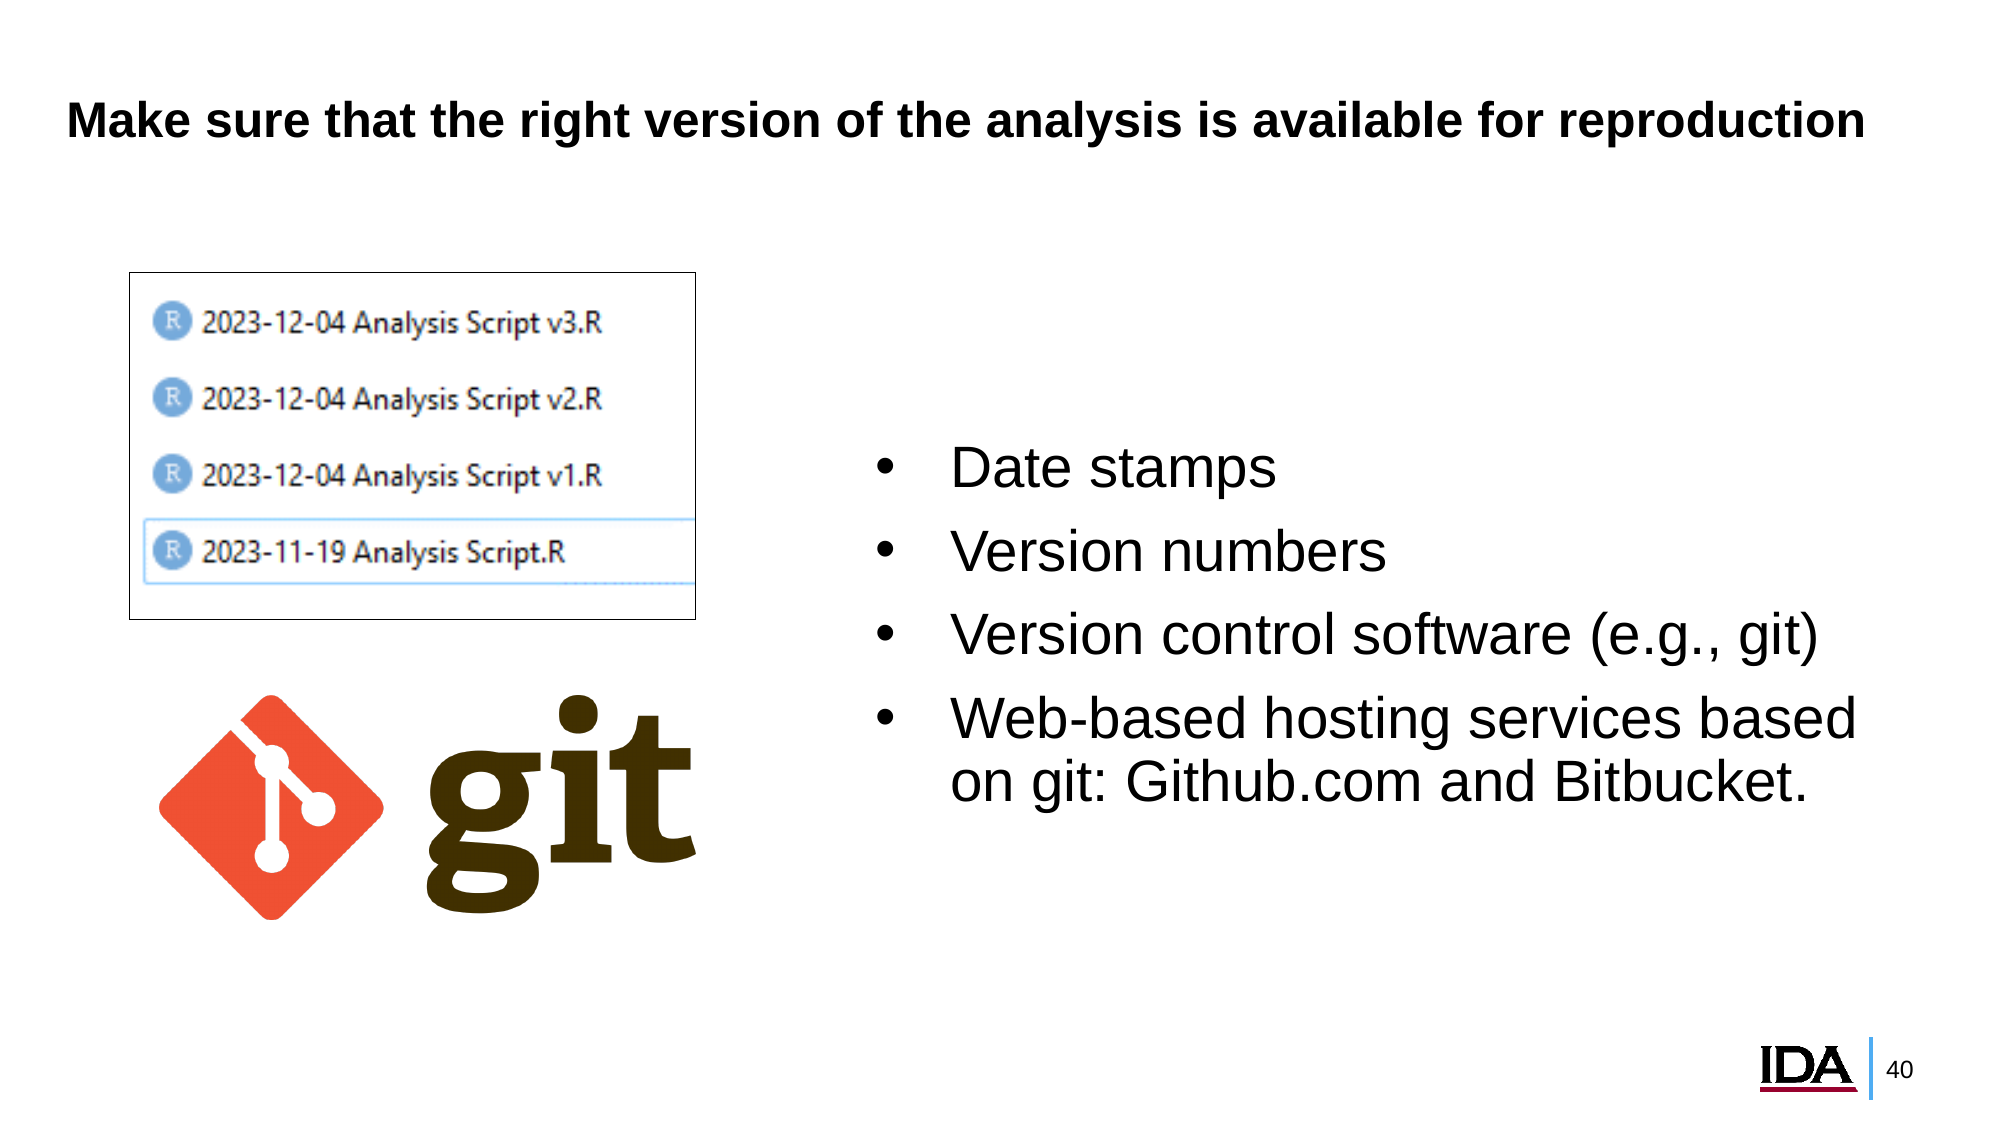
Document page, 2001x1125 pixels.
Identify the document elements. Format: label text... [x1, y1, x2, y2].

title Make sure that the right version of the analysis is available for reproduction [51, 51, 1949, 185]
picture [1760, 1046, 1858, 1092]
picture [159, 694, 697, 920]
list Date stamps Version numbers Version control software (e.g., git) Web-based hosting services based on git: Github.com and Bitbucket. [860, 224, 1874, 1027]
text_box [975, 537, 1025, 588]
picture [129, 272, 697, 621]
